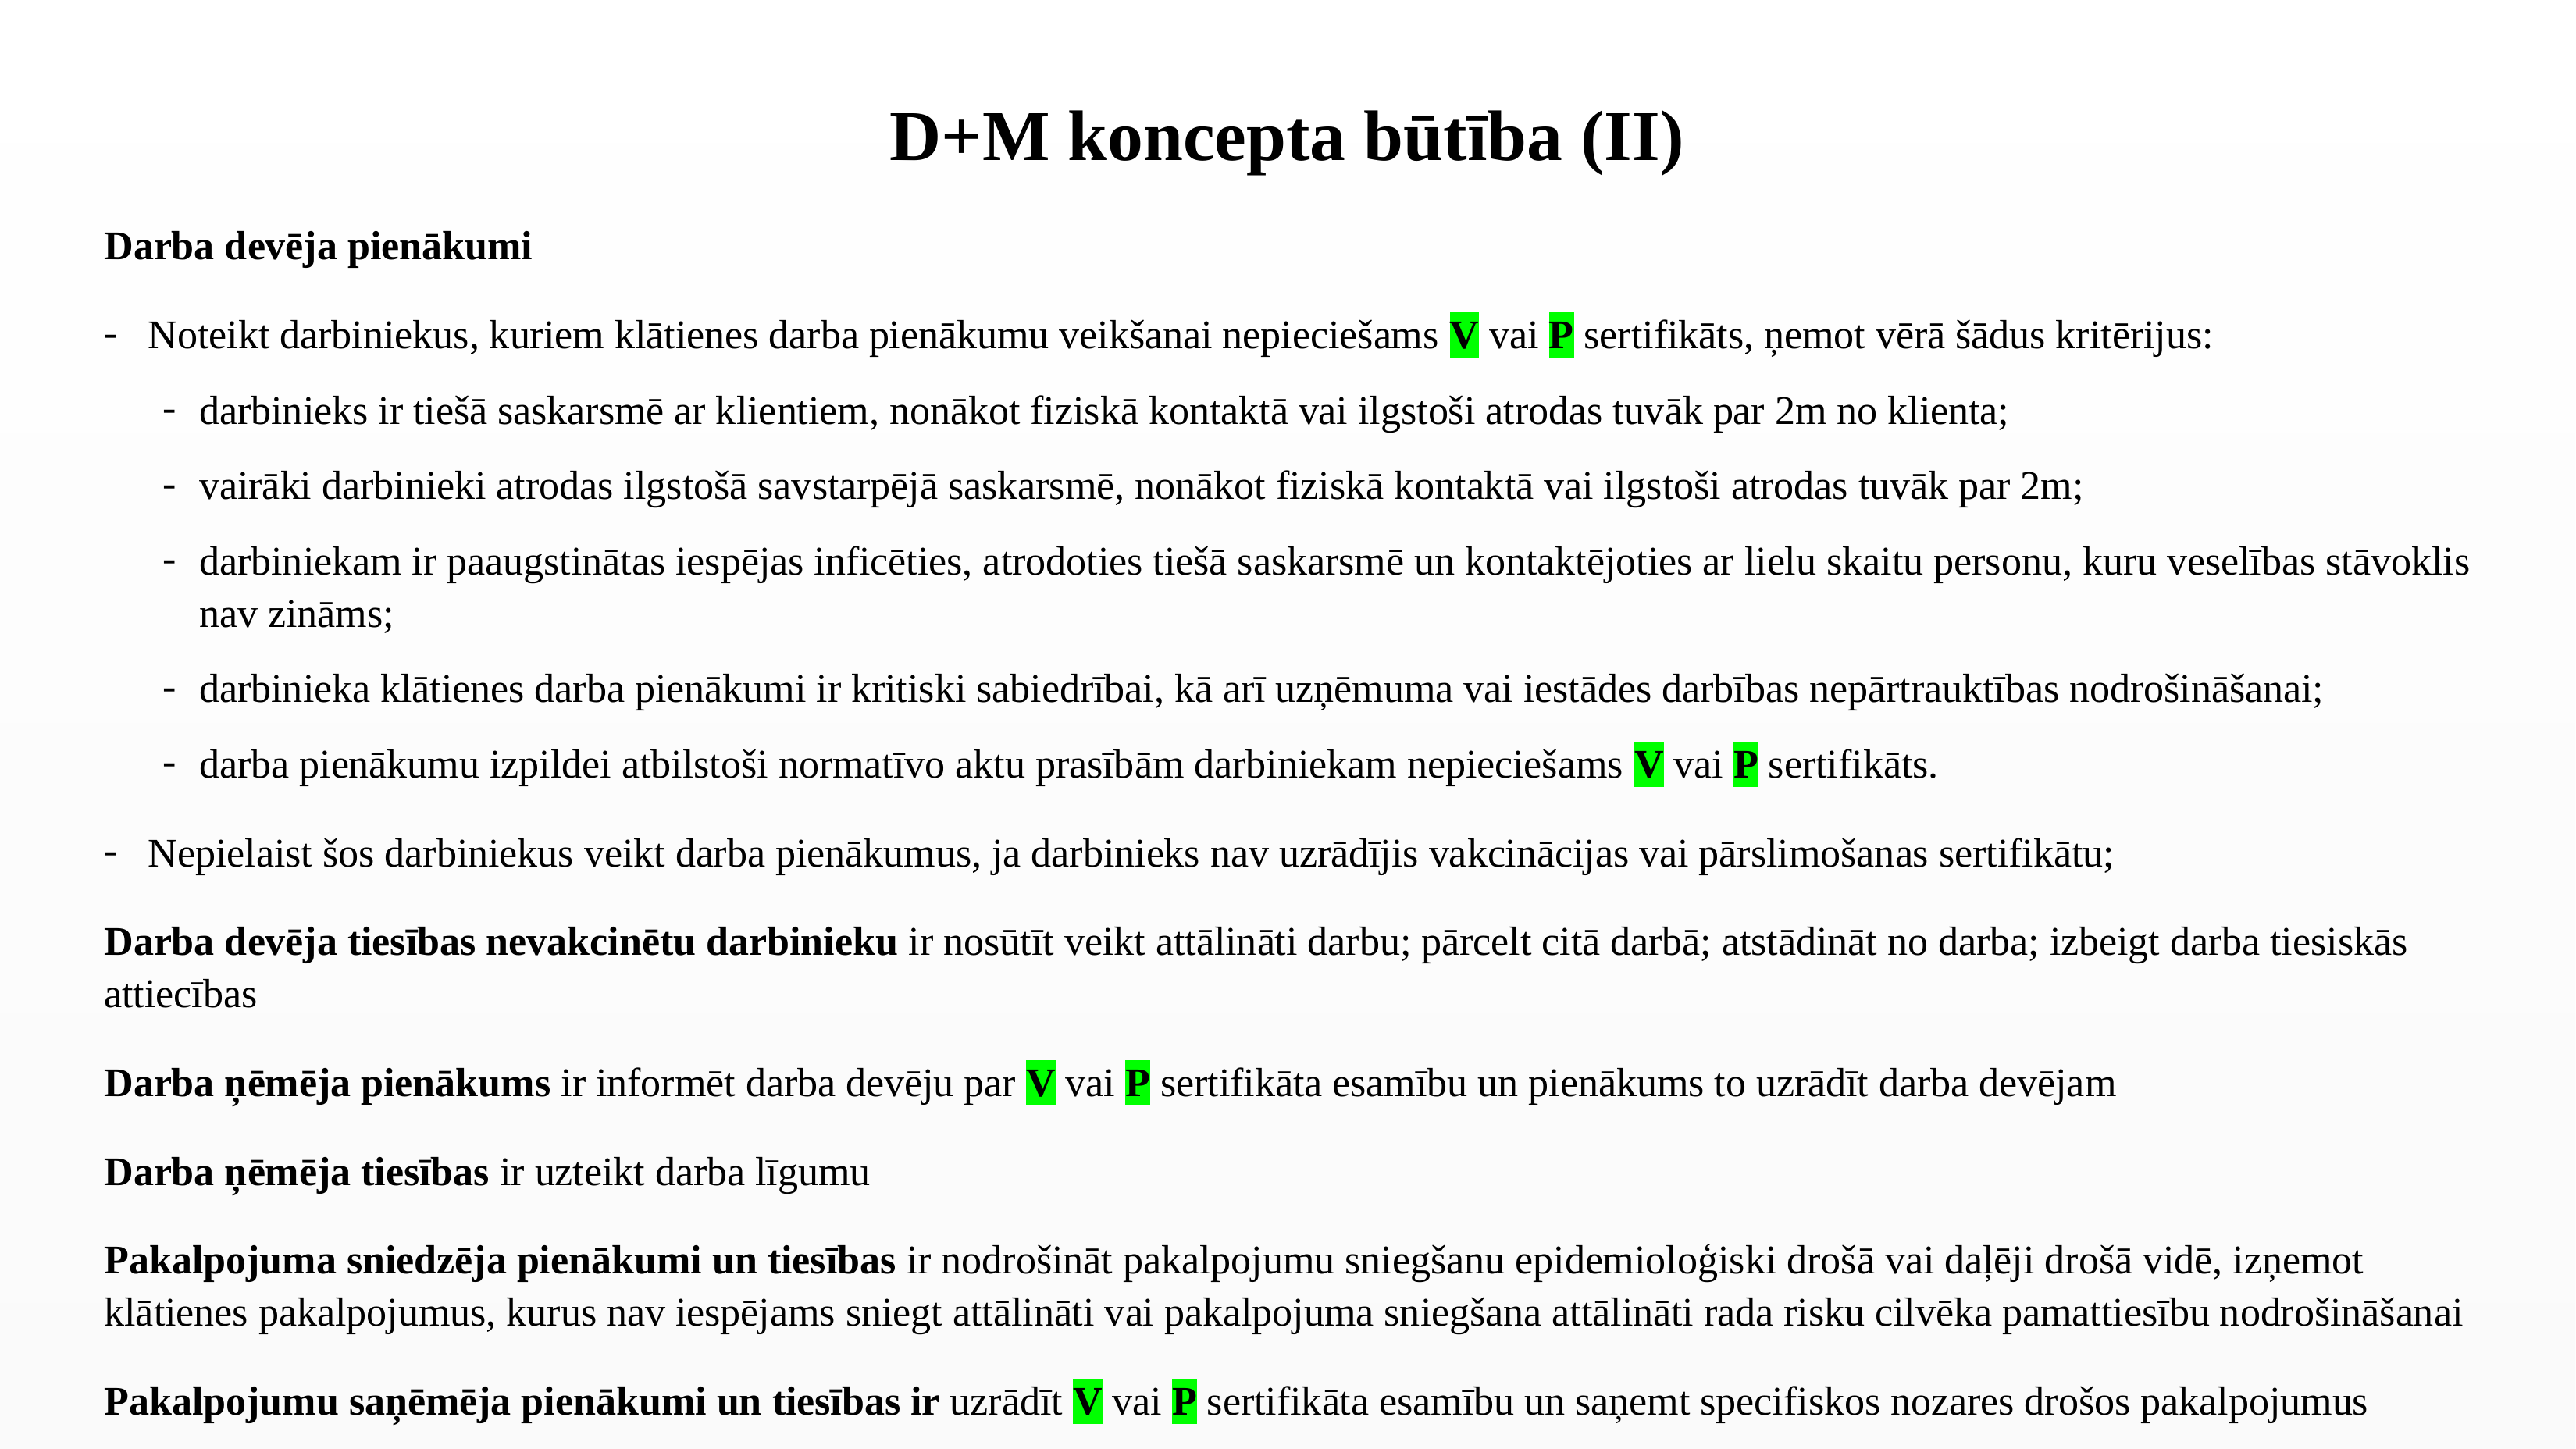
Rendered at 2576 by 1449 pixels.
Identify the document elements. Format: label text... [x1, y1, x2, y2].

title D+M koncepta būtība (II) [176, 77, 2399, 198]
list Darba devēja pienākumi Noteikt darbiniekus, kuriem klātienes darba pienākumu veikšanai nepieciešams V vai P sertifikāts, ņemot vērā šādus kritērijus: darbinieks ir tiešā saskarsmē ar klientiem, nonākot fiziskā kontaktā vai ilgstoši atrodas tuvāk par 2m no klienta; vairāki darbinieki atrodas ilgstošā savstarpējā saskarsmē, nonākot fiziskā kontaktā vai ilgstoši atrodas tuvāk par 2m; darbiniekam ir paaugstinātas iespējas inficēties, atrodoties tiešā saskarsmē un kontaktējoties ar lielu skaitu personu, kuru veselības stāvoklis nav zināms; darbinieka klātienes darba pienākumi ir kritiski sabiedrībai, kā arī uzņēmuma vai iestādes darbības nepārtrauktības nodrošināšanai; darba pienākumu izpildei atbilstoši normatīvo aktu prasībām darbiniekam nepieciešams V vai P sertifikāts. Nepielaist šos darbiniekus veikt darba pienākumus, ja darbinieks nav uzrādījis vakcinācijas vai pārslimošanas sertifikātu; Darba devēja tiesības nevakcinētu darbinieku ir nosūtīt veikt attālināti darbu; pārcelt citā darbā; atstādināt no darba; izbeigt darba tiesiskās attiecības Darba ņēmēja pienākums ir informēt darba devēju par V vai P sertifikāta esamību un pienākums to uzrādīt darba devējam Darba ņēmēja tiesības ir uzteikt darba līgumu Pakalpojuma sniedzēja pienākumi un tiesības ir nodrošināt pakalpojumu sniegšanu epidemioloģiski drošā vai daļēji drošā vidē, izņemot klātienes pakalpojumus, kurus nav iespējams sniegt attālināti vai pakalpojuma sniegšana attālināti rada risku cilvēka pamattiesību nodrošināšanai Pakalpojumu saņēmēja pienākumi un tiesības ir uzrādīt V vai P sertifikāta esamību un saņemt specifiskos nozares drošos pakalpojumus [92, 210, 2507, 1449]
